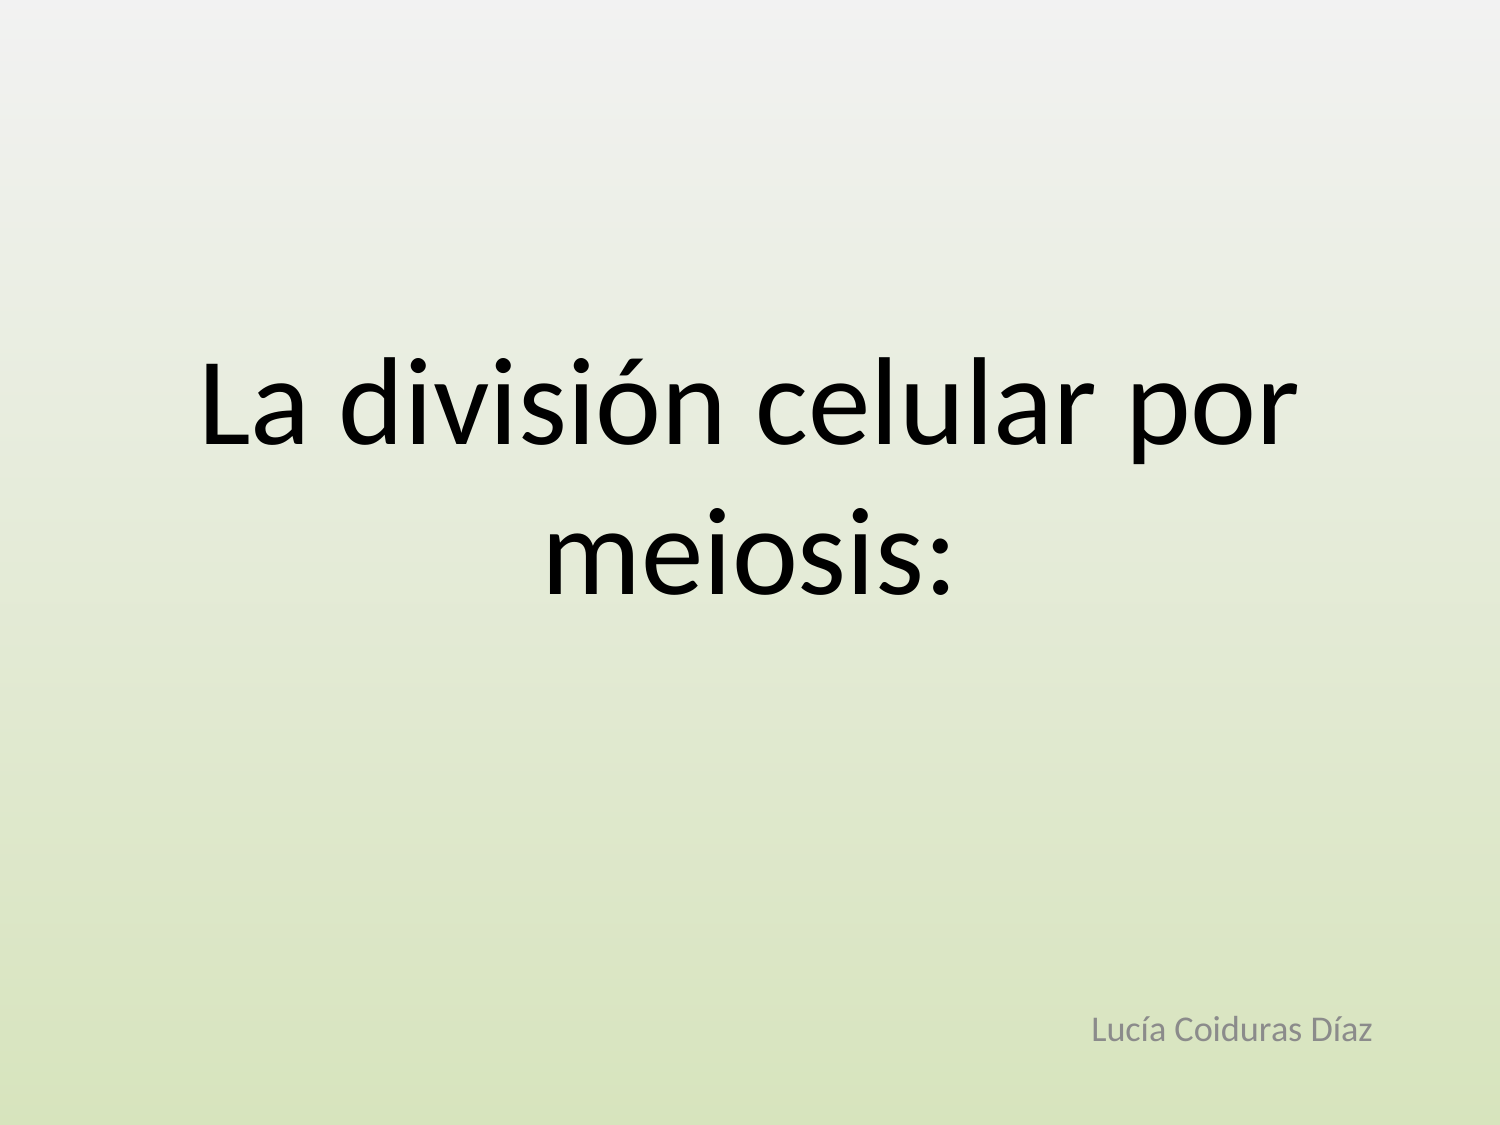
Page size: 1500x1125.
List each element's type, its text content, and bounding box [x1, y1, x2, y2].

title La división celular por meiosis: [112, 349, 1388, 591]
subtitle Lucía Coiduras Díaz [218, 692, 1388, 1059]
